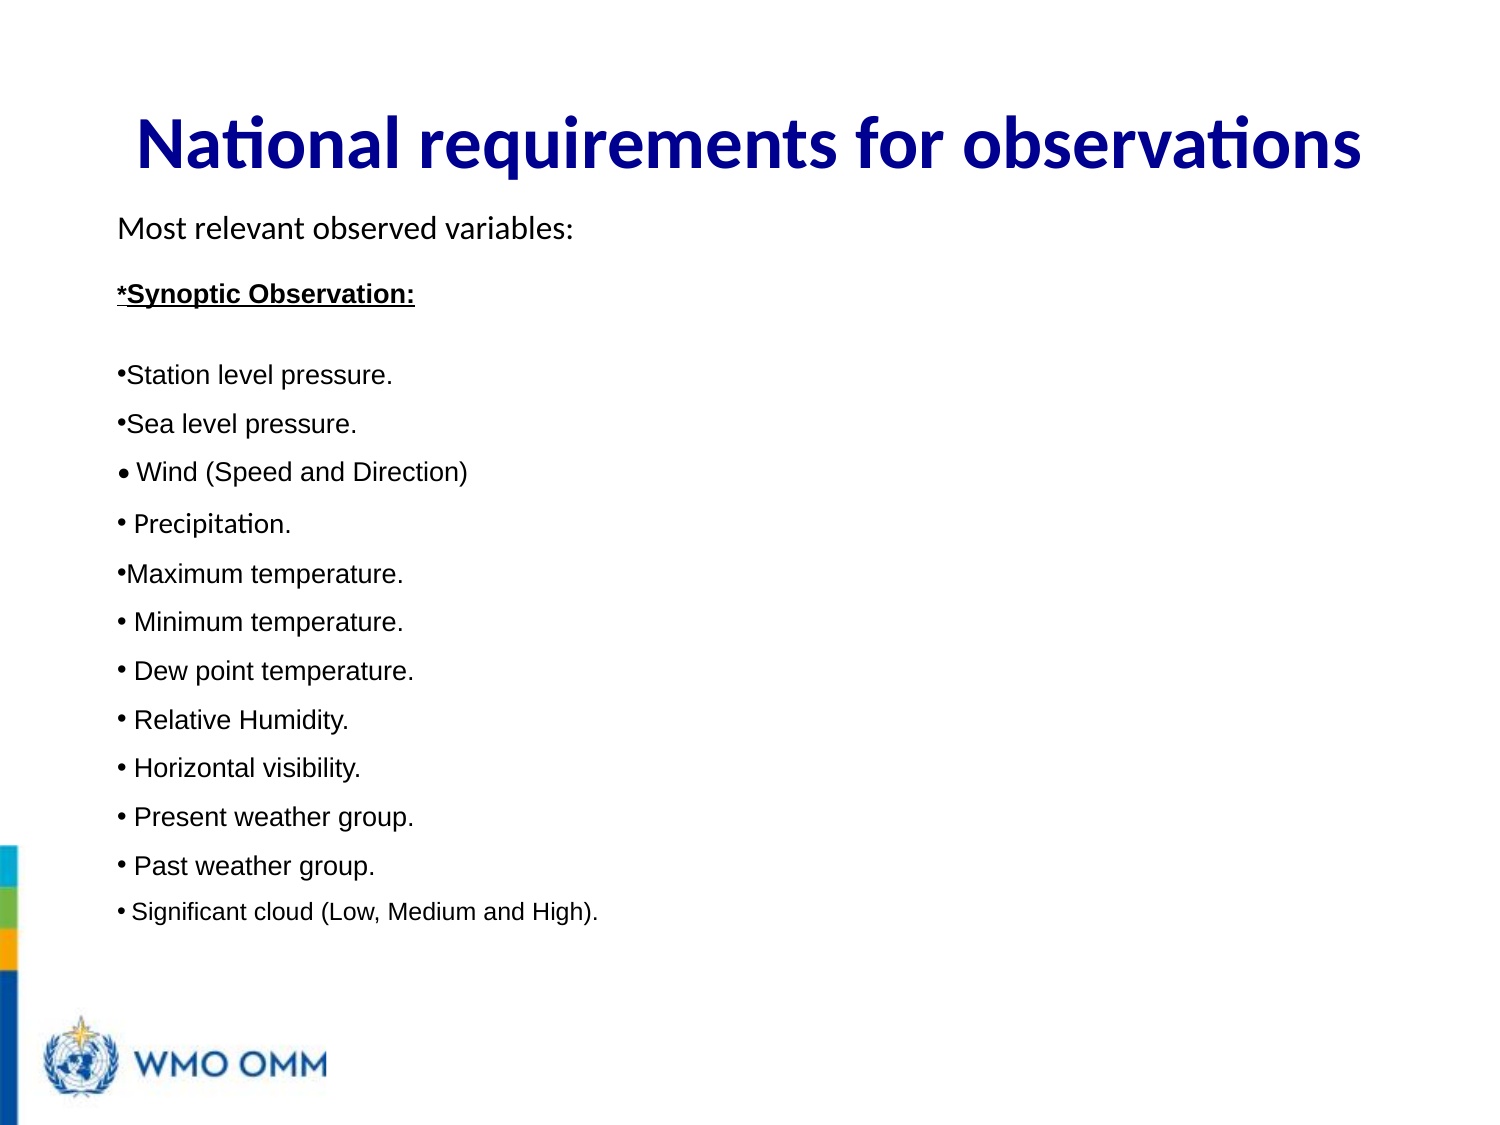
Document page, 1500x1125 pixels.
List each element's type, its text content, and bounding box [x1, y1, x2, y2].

title National requirements for observations [75, 45, 1425, 233]
picture [0, 845, 327, 1125]
text_box Most relevant observed variables: *Synoptic Observation: Station level pressure. Sea level pressure. • Wind (Speed and Direction) Precipitation. Maximum temperature. Minimum temperature. Dew point temperature. Relative Humidity. Horizontal visibility. Present weather group. Past weather group. Significant cloud (Low, Medium and High). [102, 168, 1475, 1098]
